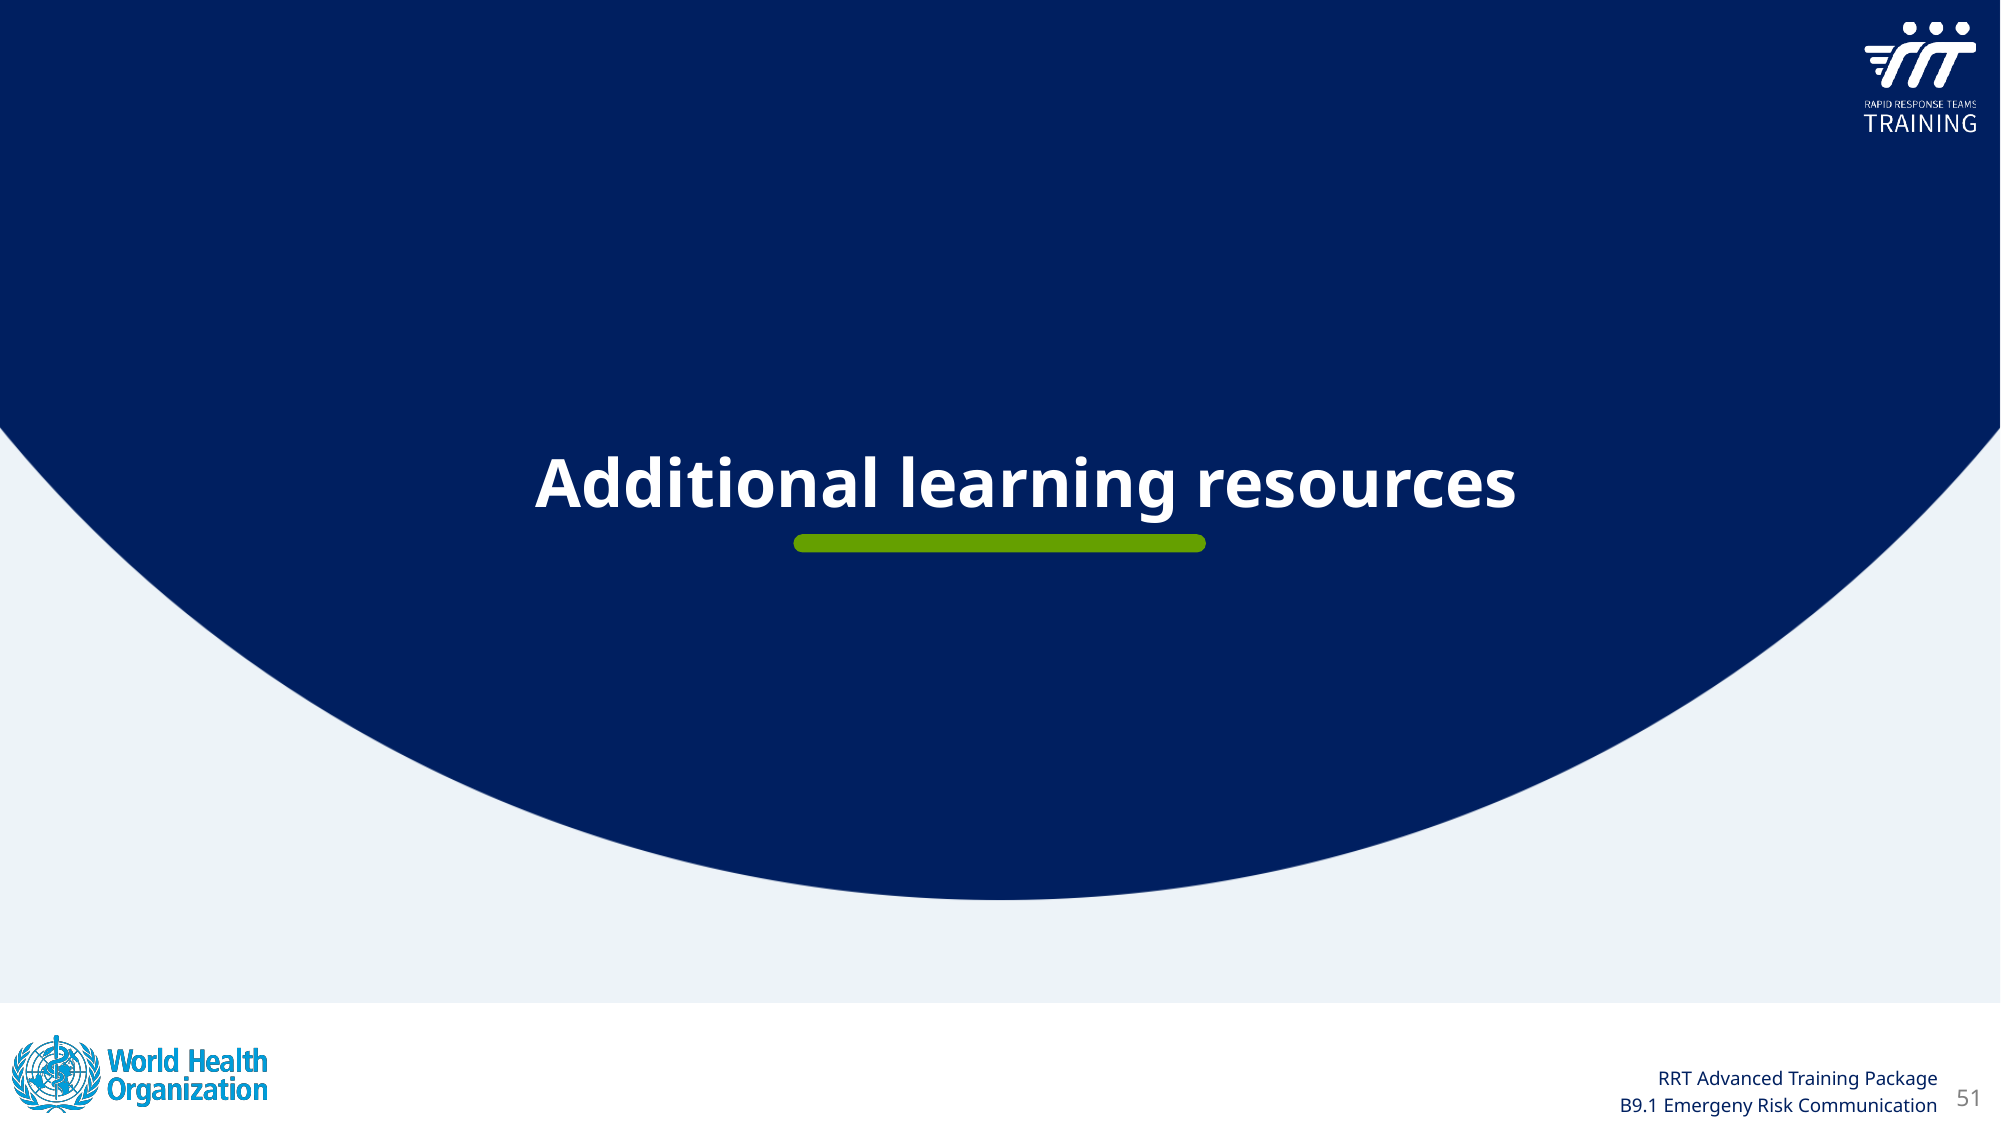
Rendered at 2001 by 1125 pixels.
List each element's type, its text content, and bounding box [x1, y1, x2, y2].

picture [34, 1054, 43, 1078]
picture [46, 1056, 54, 1062]
picture [12, 1083, 48, 1113]
text_box Additional learning resources [96, 323, 1958, 631]
picture [12, 1035, 54, 1068]
picture [30, 1083, 37, 1091]
picture [59, 1035, 267, 1113]
picture [71, 1053, 90, 1091]
picture [0, 0, 2001, 1003]
picture [36, 1088, 78, 1105]
picture [50, 1108, 62, 1113]
picture [24, 1054, 36, 1087]
picture [40, 1062, 47, 1070]
picture [22, 1062, 26, 1077]
